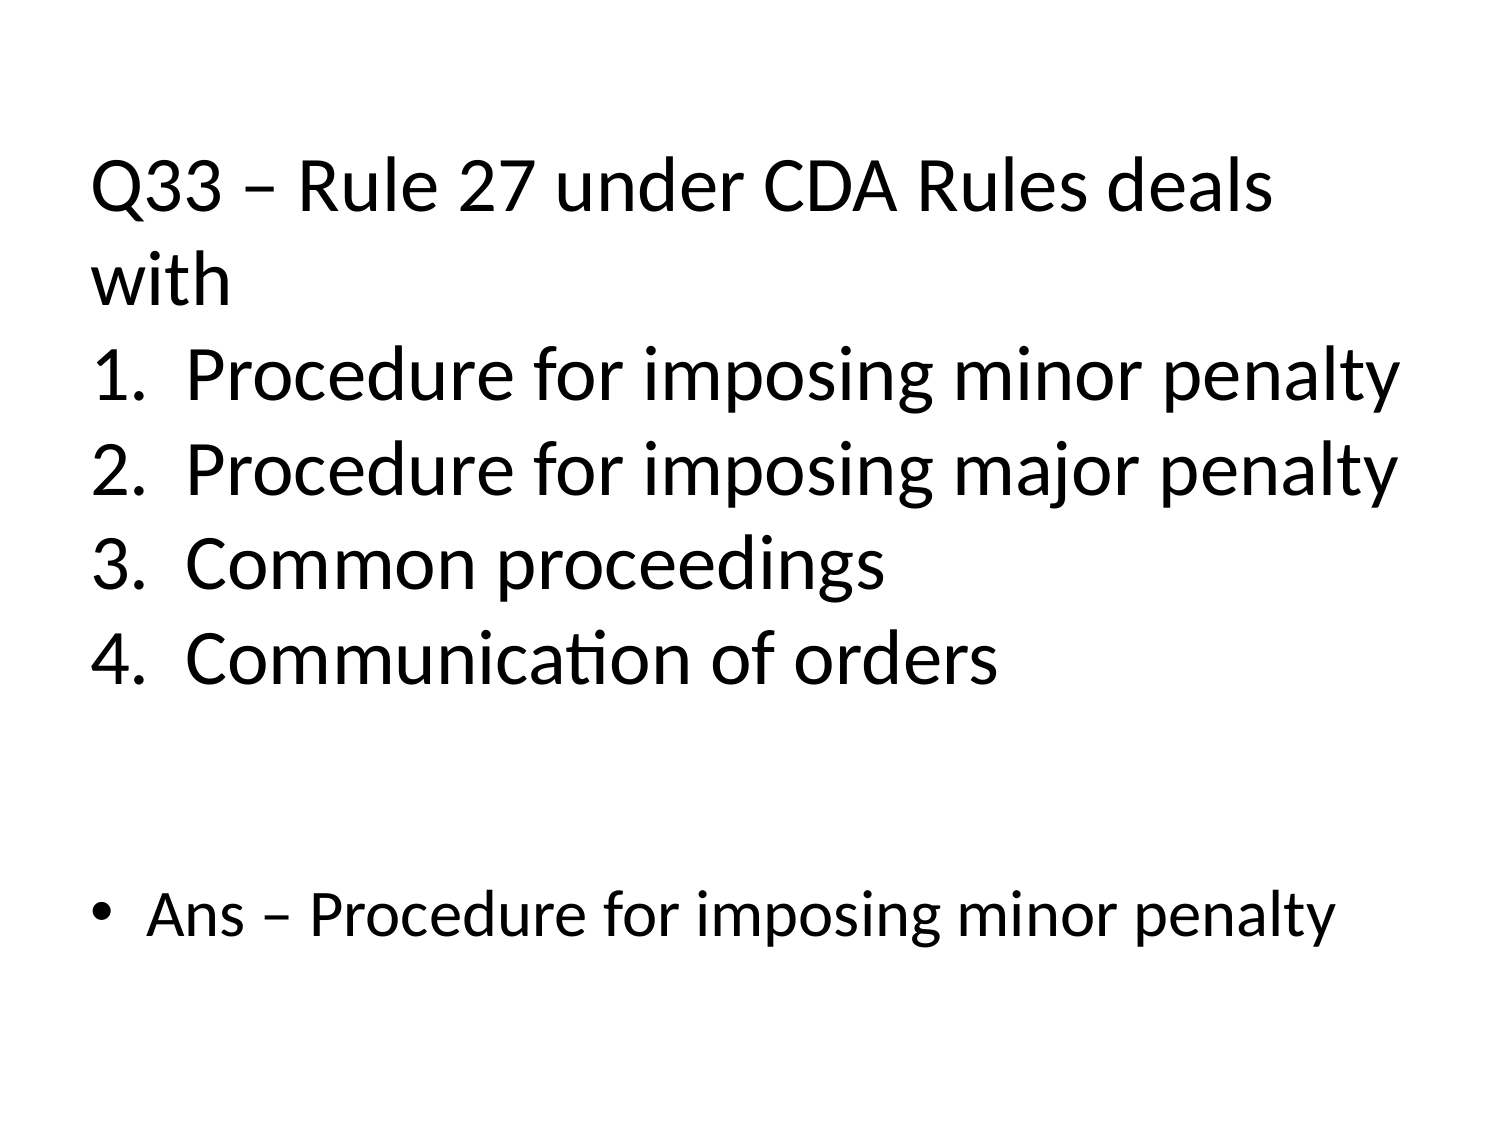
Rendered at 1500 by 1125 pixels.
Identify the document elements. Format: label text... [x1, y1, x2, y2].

title Q33 – Rule 27 under CDA Rules deals with 1. Procedure for imposing minor penalty 2. Procedure for imposing major penalty 3. Common proceedings 4. Communication of orders [75, 45, 1425, 788]
list Ans – Procedure for imposing minor penalty [75, 862, 1425, 1005]
